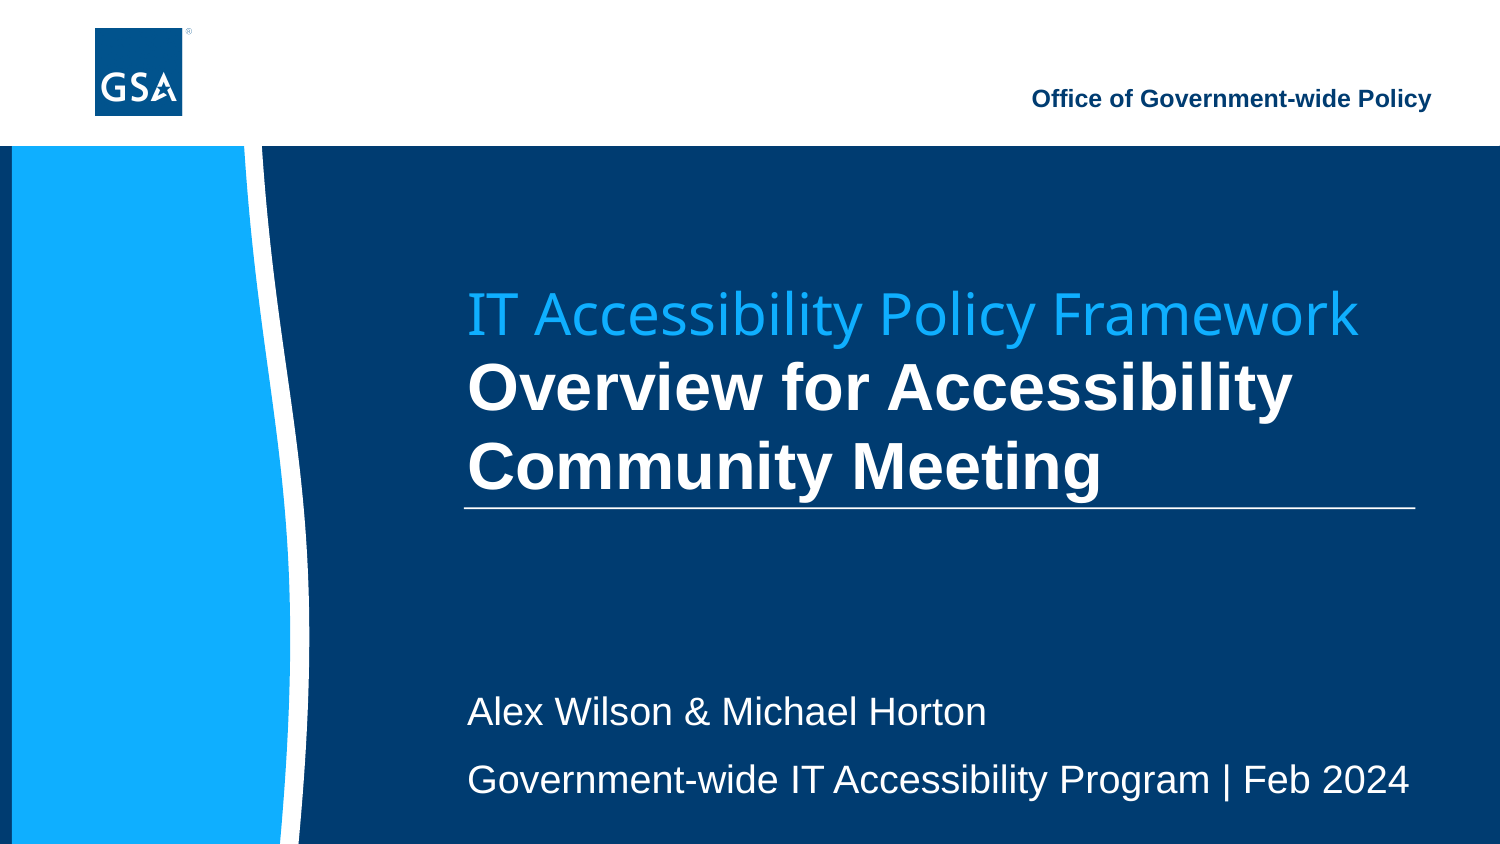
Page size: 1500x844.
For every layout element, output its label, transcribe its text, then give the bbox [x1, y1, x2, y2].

picture [95, 28, 192, 116]
subtitle Alex Wilson & Michael Horton Government-wide IT Accessibility Program | Feb 2024 [452, 682, 1434, 817]
text_box IT Accessibility Policy Framework [452, 265, 1410, 363]
title Overview for Accessibility Community Meeting [452, 363, 1410, 503]
